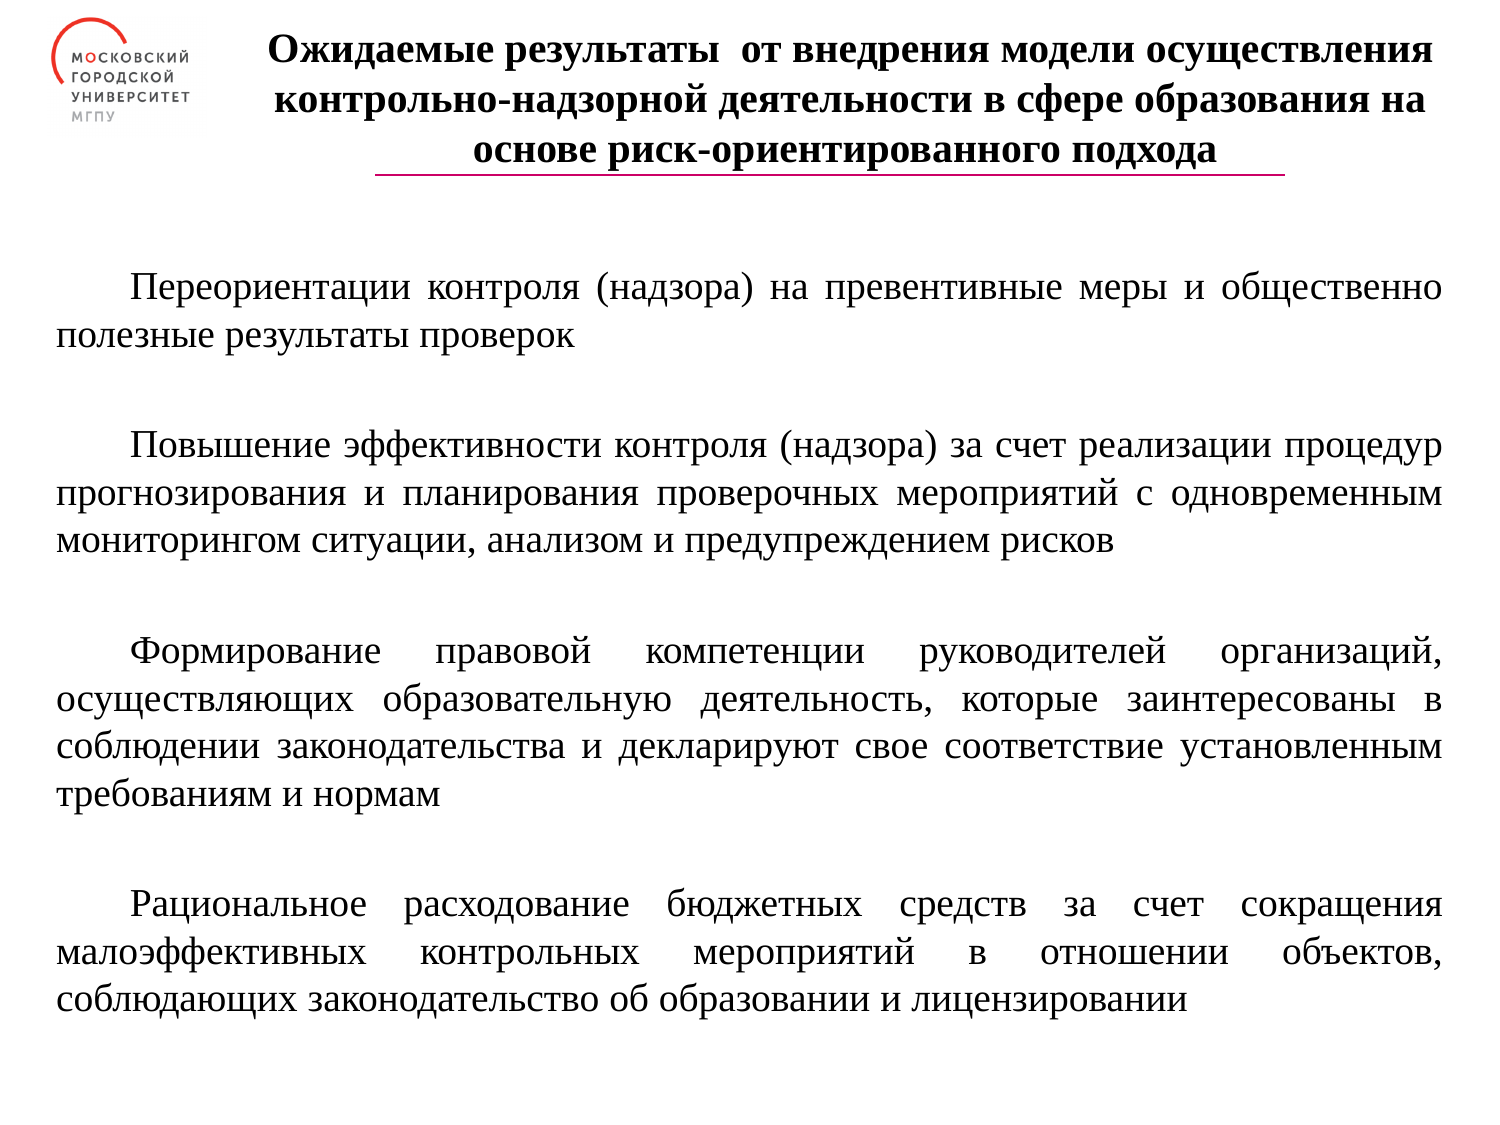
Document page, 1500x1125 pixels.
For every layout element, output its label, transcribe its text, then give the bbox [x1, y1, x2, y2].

title Ожидаемые результаты от внедрения модели осуществления контрольно-надзорной деятельности в сфере образования на основе риск-ориентированного подхода [218, 18, 1483, 173]
text_box Переориентации контроля (надзора) на превентивные меры и общественно полезные результаты проверок Повышение эффективности контроля (надзора) за счет реализации процедур прогнозирования и планирования проверочных мероприятий с одновременным мониторингом ситуации, анализом и предупреждением рисков Формирование правовой компетенции руководителей организаций, осуществляющих образовательную деятельность, которые заинтересованы в соблюдении законодательства и декларируют свое соответствие установленным требованиям и нормам Рациональное расходование бюджетных средств за счет сокращения малоэффективных контрольных мероприятий в отношении объектов, соблюдающих законодательство об образовании и лицензировании [41, 252, 1459, 1028]
picture [47, 15, 207, 138]
